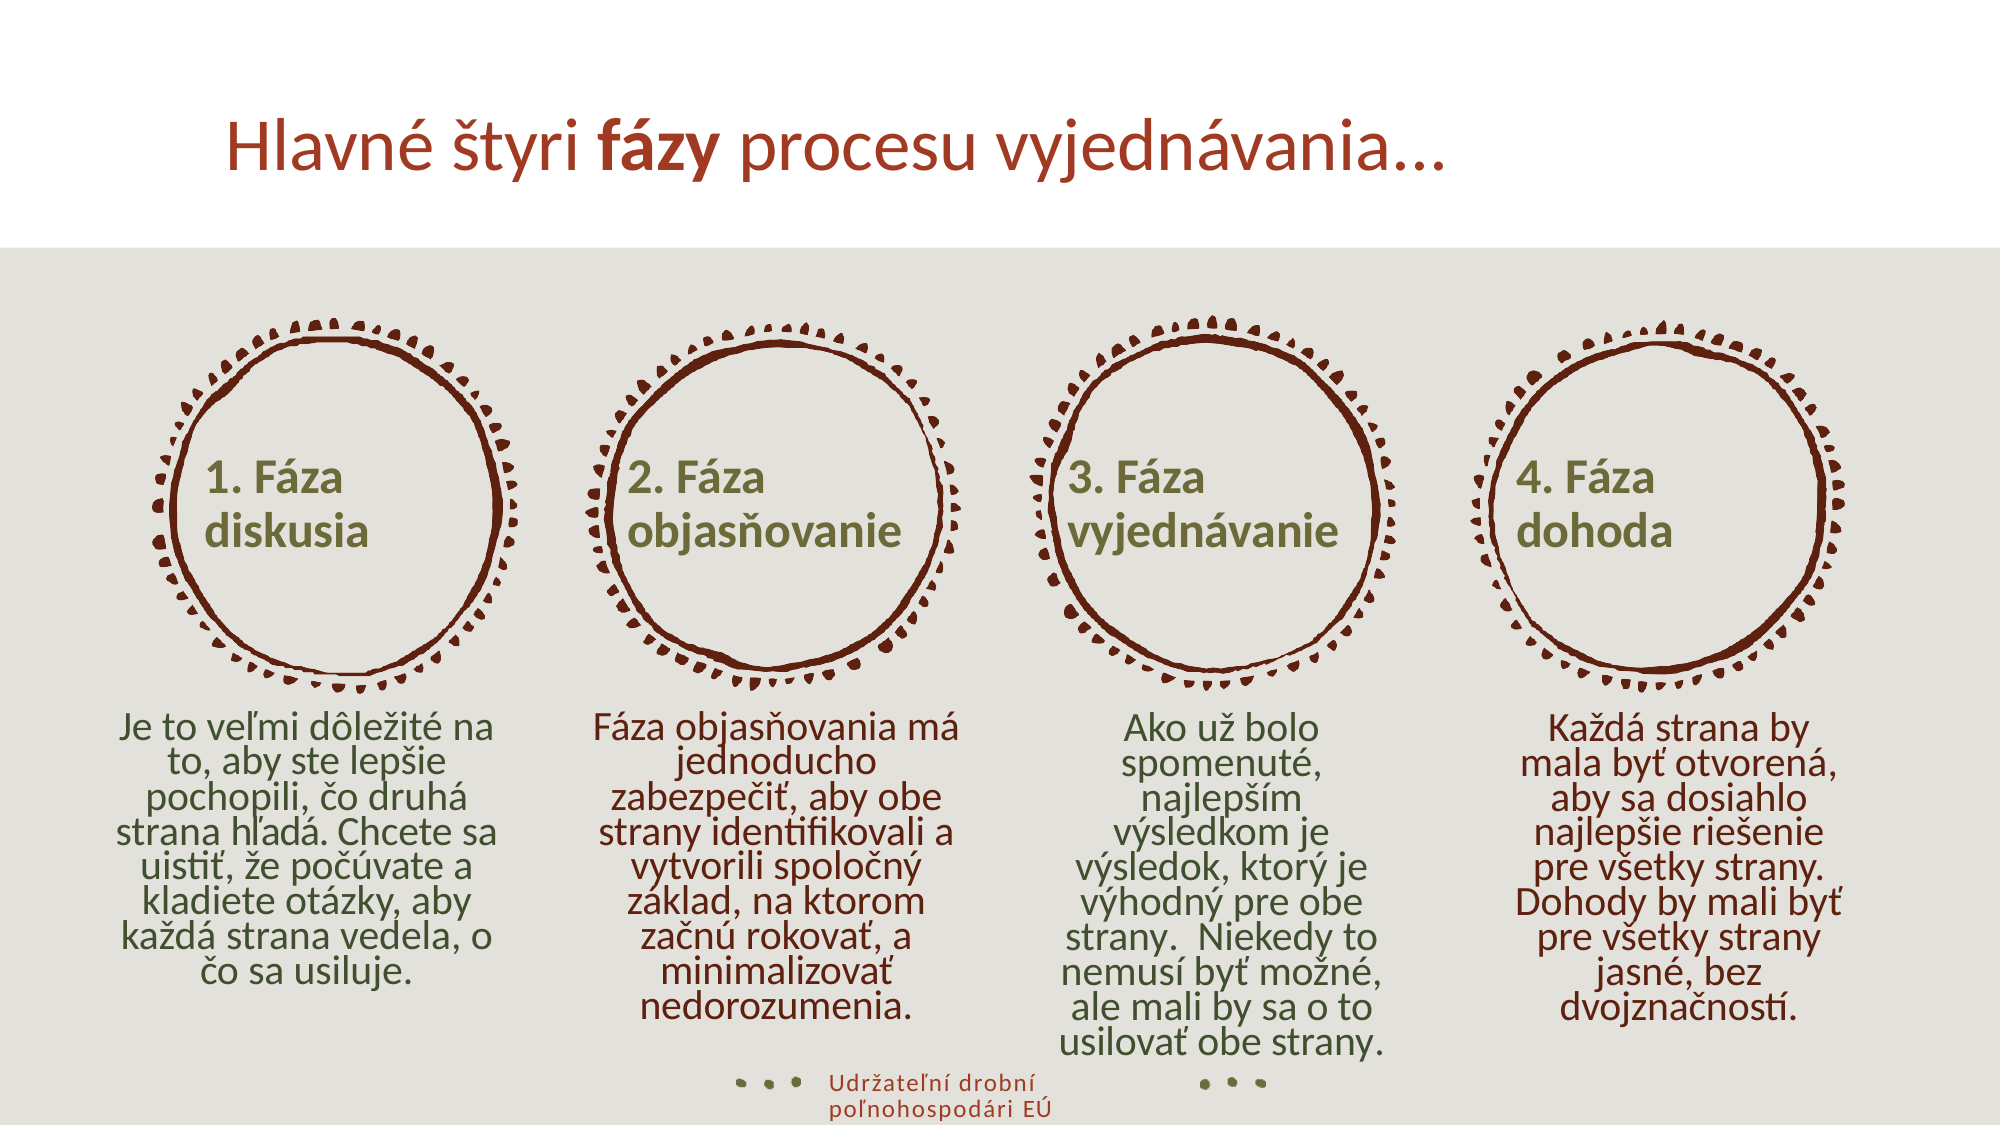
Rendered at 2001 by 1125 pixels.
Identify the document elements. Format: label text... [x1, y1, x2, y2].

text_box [0, 247, 2000, 1125]
title Hlavné štyri fázy procesu vyjednávania... [223, 93, 1744, 245]
